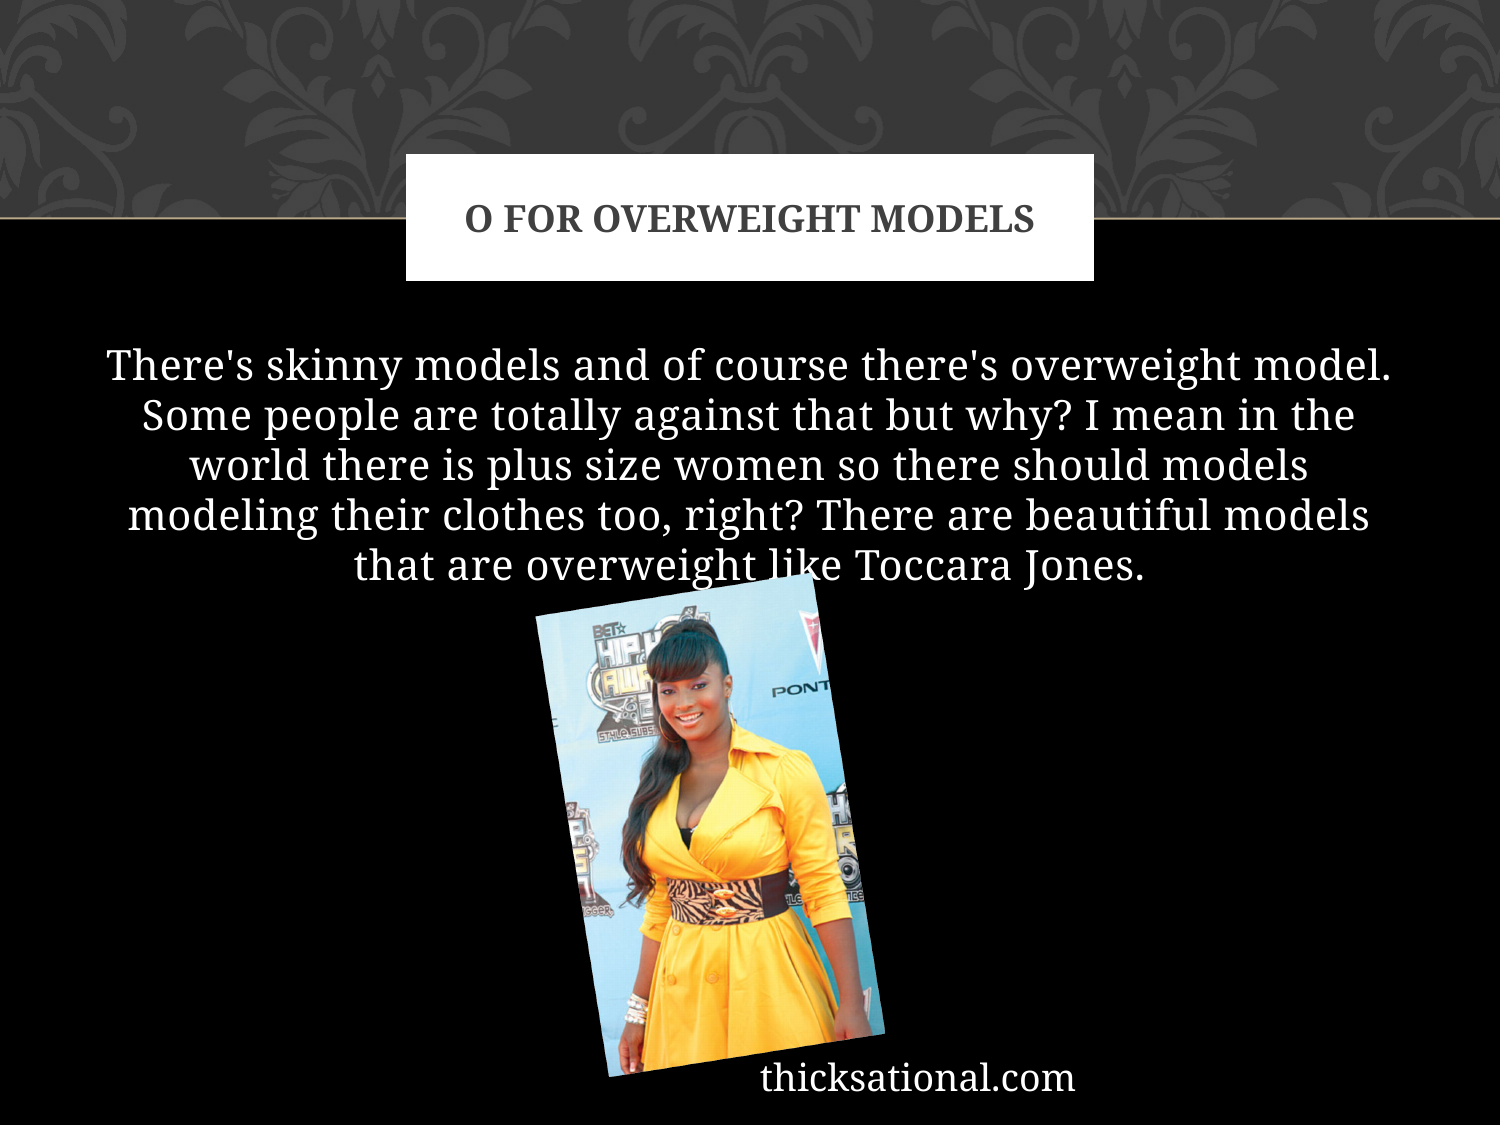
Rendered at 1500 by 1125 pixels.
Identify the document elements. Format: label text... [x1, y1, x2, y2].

title O for overweight models [406, 154, 1094, 281]
picture [536, 573, 885, 1076]
text_box thicksational.com [745, 1046, 1092, 1107]
list There's skinny models and of course there's overweight model. Some people are totally against that but why? I mean in the world there is plus size women so there should models modeling their clothes too, right? There are beautiful models that are overweight like Toccara Jones. [75, 331, 1425, 1000]
